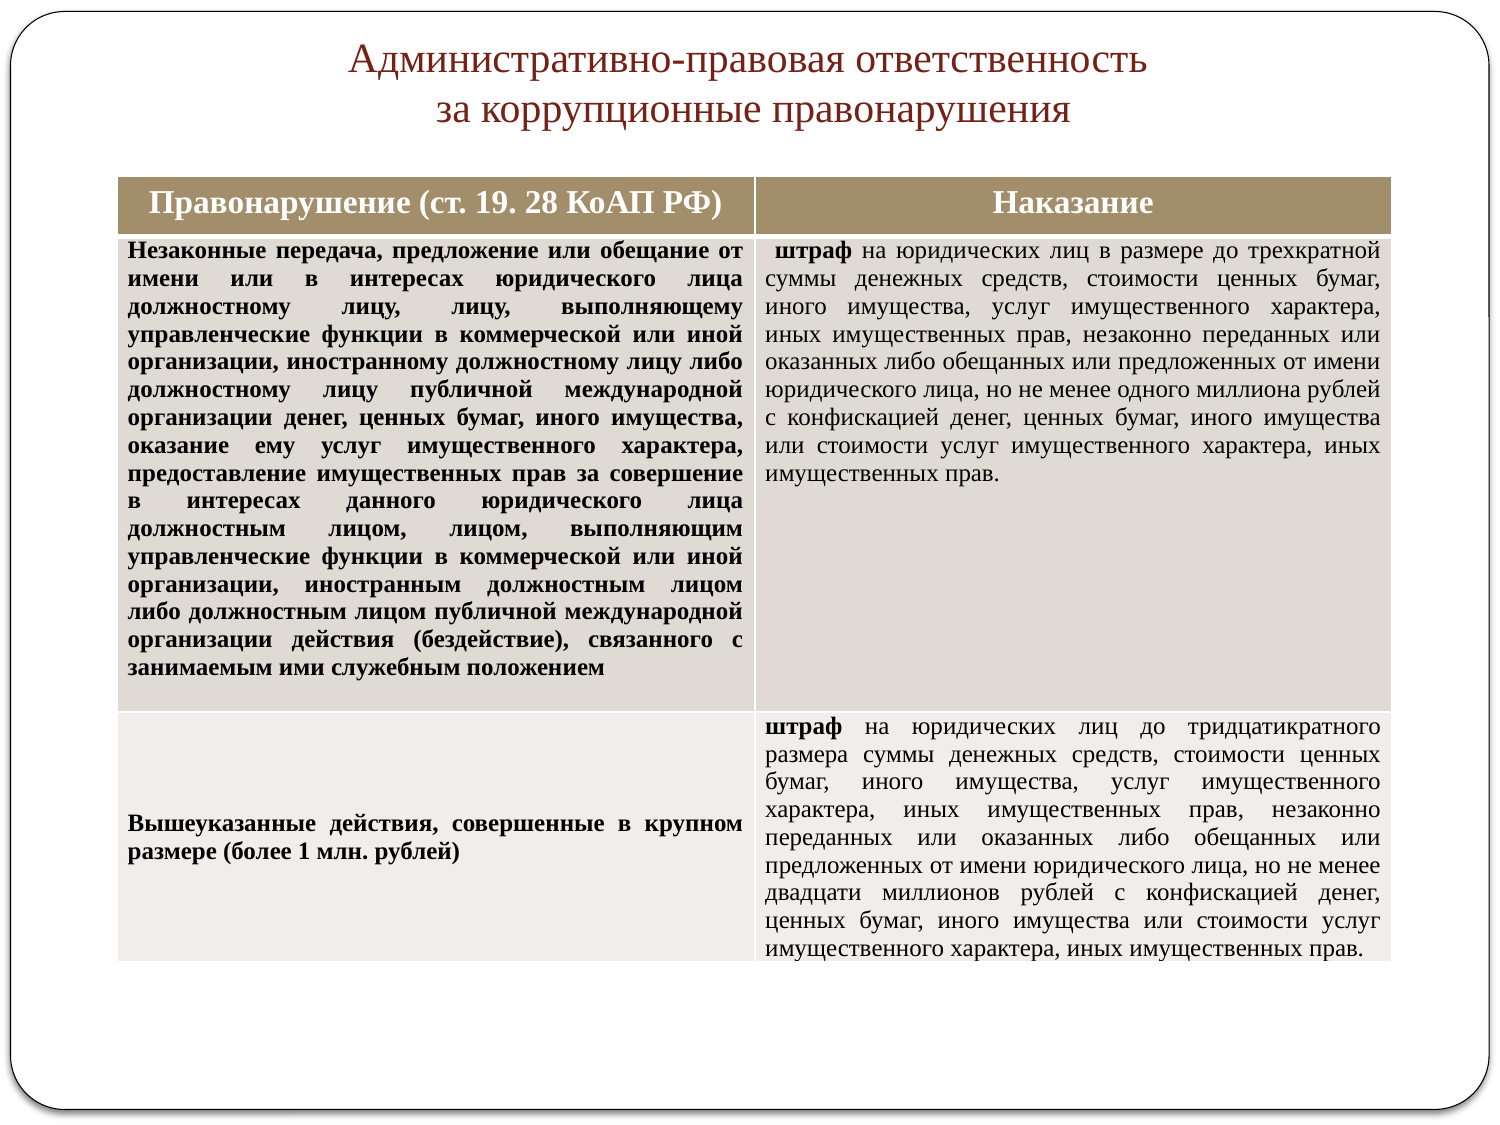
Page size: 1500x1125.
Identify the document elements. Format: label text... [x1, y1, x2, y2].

table_header Правонарушение (ст. 19. 28 КоАП РФ) [118, 177, 754, 234]
table_cell Незаконные передача, предложение или обещание от имени или в интересах юридического лица должностному лицу, лицу, выполняющему управленческие функции в коммерческой или иной организации, иностранному должностному лицу либо должностному лицу публичной международной организации денег, ценных бумаг, иного имущества, оказание ему услуг имущественного характера, предоставление имущественных прав за совершение в интересах данного юридического лица должностным лицом, лицом, выполняющим управленческие функции в коммерческой или иной организации, иностранным должностным лицом либо должностным лицом публичной международной организации действия (бездействие), связанного с занимаемым ими служебным положением [118, 239, 754, 711]
title Административно-правовая ответственность за коррупционные правонарушения [82, 58, 1425, 147]
table_cell Вышеуказанные действия, совершенные в крупном размере (более 1 млн. рублей) [118, 713, 754, 961]
table_cell штраф на юридических лиц в размере до трехкратной суммы денежных средств, стоимости ценных бумаг, иного имущества, услуг имущественного характера, иных имущественных прав, незаконно переданных или оказанных либо обещанных или предложенных от имени юридического лица, но не менее одного миллиона рублей с конфискацией денег, ценных бумаг, иного имущества или стоимости услуг имущественного характера, иных имущественных прав. [756, 239, 1391, 711]
table_cell штраф на юридических лиц до тридцатикратного размера суммы денежных средств, стоимости ценных бумаг, иного имущества, услуг имущественного характера, иных имущественных прав, незаконно переданных или оказанных либо обещанных или предложенных от имени юридического лица, но не менее двадцати миллионов рублей с конфискацией денег, ценных бумаг, иного имущества или стоимости услуг имущественного характера, иных имущественных прав. [756, 713, 1391, 961]
table_header Наказание [756, 177, 1391, 234]
